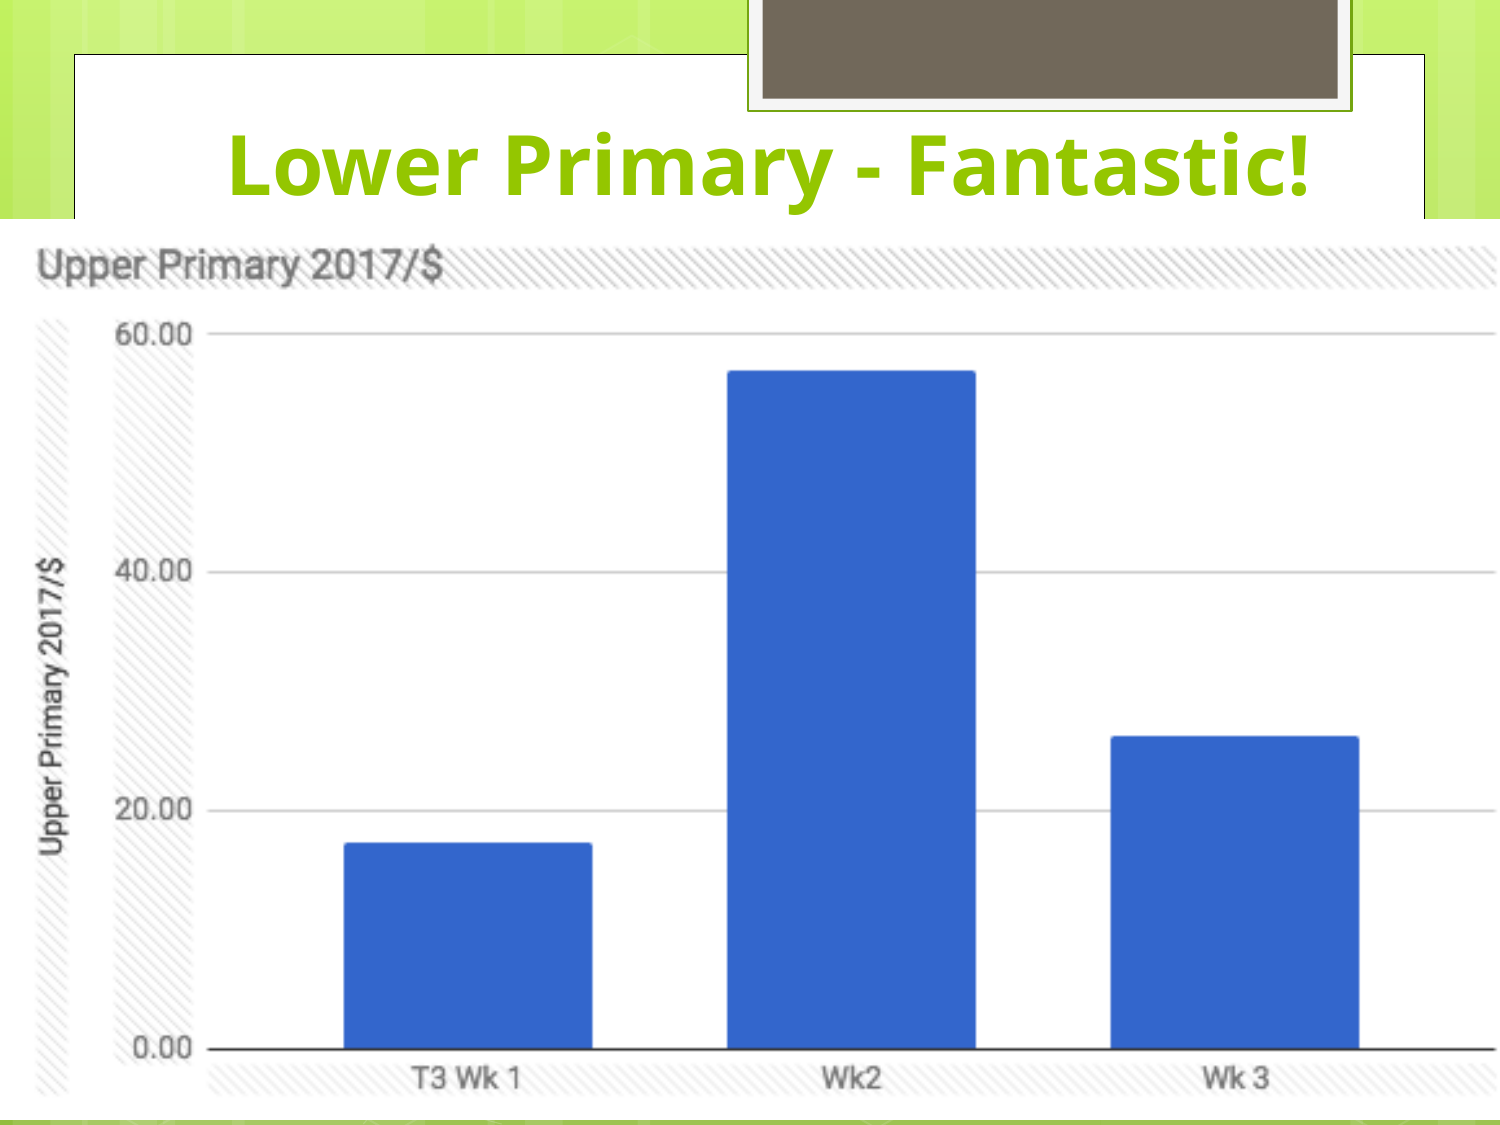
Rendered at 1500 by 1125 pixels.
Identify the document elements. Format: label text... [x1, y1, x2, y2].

title Lower Primary - Fantastic! [135, 90, 1424, 218]
picture [0, 219, 1500, 1120]
